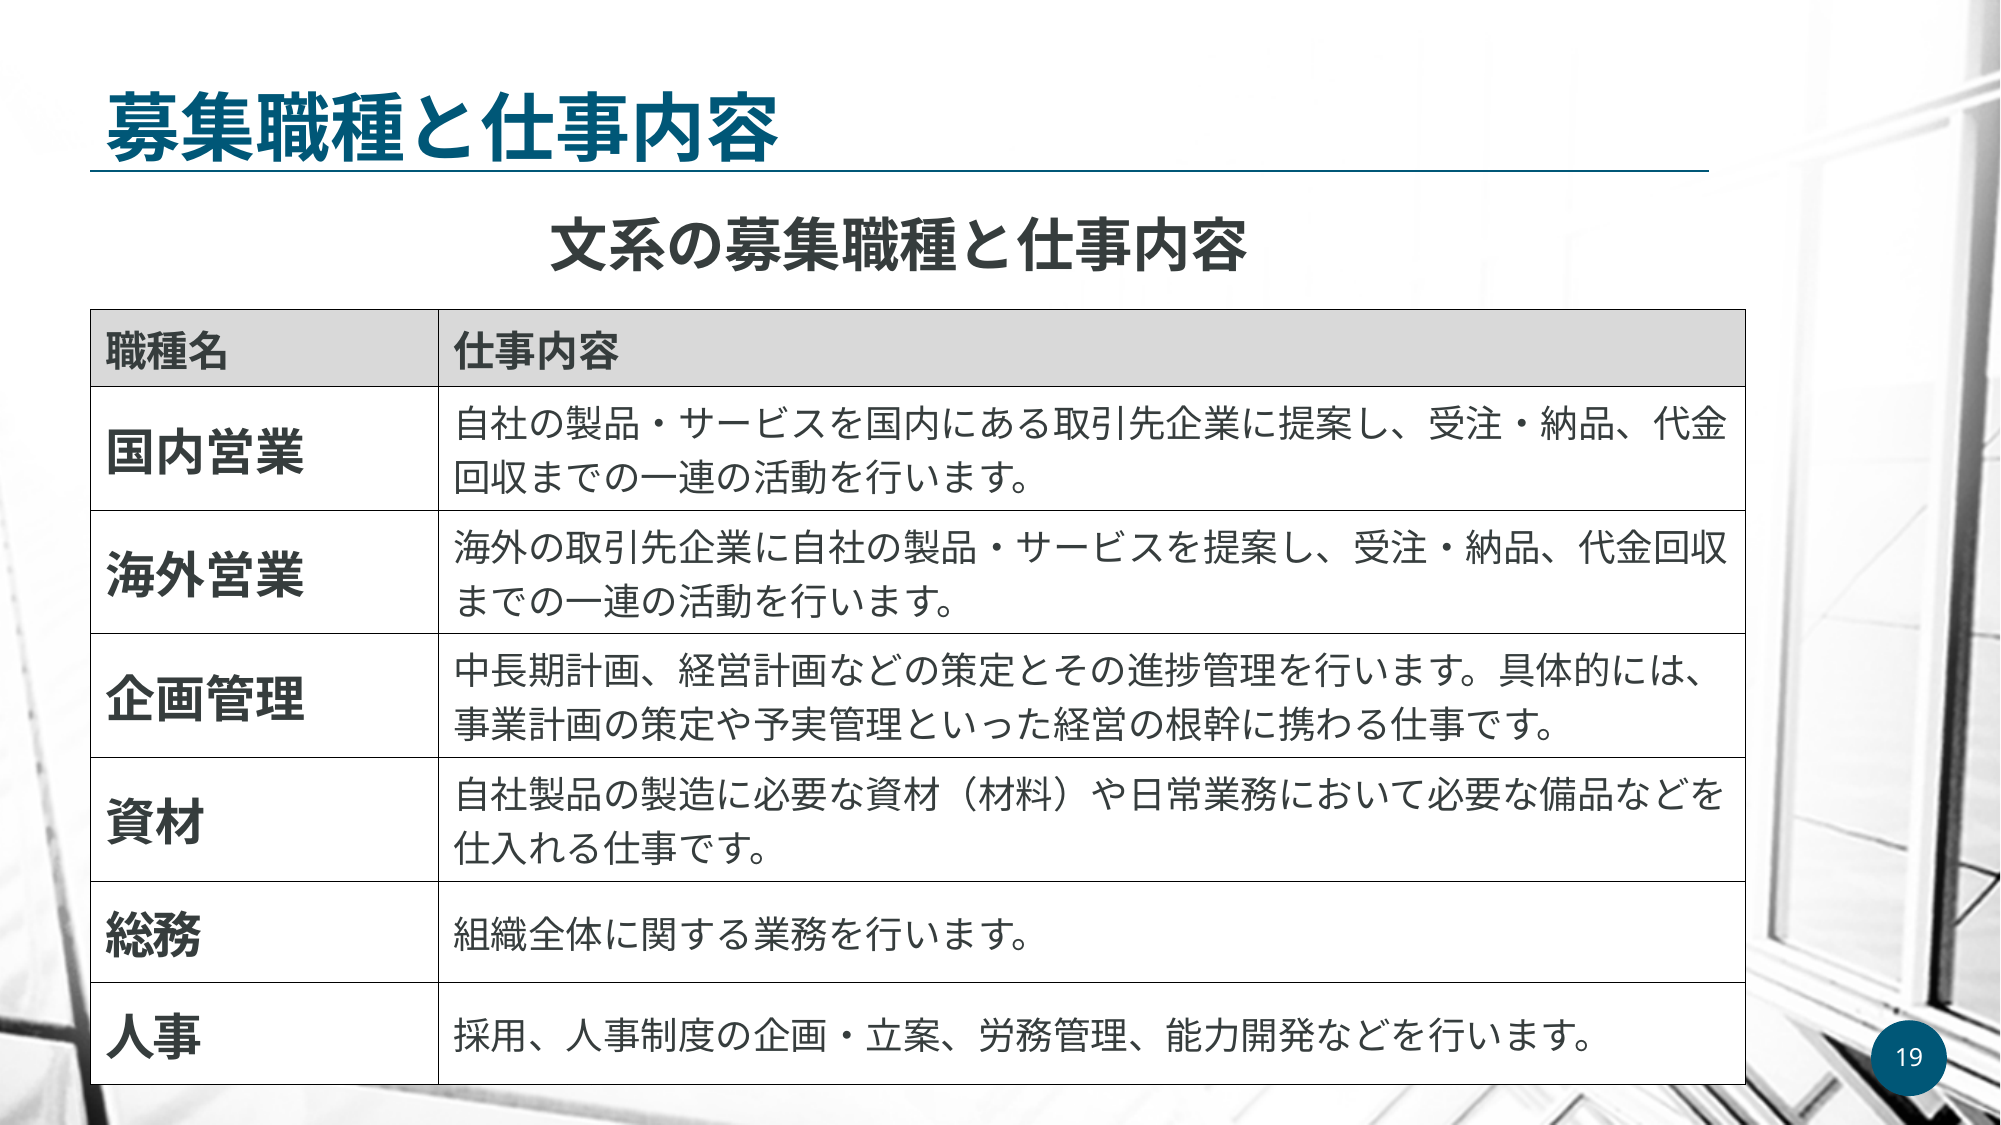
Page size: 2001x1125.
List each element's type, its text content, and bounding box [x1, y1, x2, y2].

table_cell 企画管理 [91, 634, 438, 757]
table_cell 国内営業 [91, 387, 438, 510]
table_header 職種名 [91, 310, 438, 386]
table_cell 中長期計画、経営計画などの策定とその進捗管理を行います。具体的には、事業計画の策定や予実管理といった経営の根幹に携わる仕事です。 [439, 634, 1745, 757]
picture [0, 0, 2001, 1125]
table_cell 組織全体に関する業務を行います。 [439, 882, 1745, 982]
text_box 文系の募集職種と仕事内容 [535, 200, 1264, 286]
table_cell 海外の取引先企業に自社の製品・サービスを提案し、受注・納品、代金回収までの一連の活動を行います。 [439, 511, 1745, 633]
table_cell 資材 [91, 758, 438, 881]
table_cell 採用、人事制度の企画・立案、労務管理、能力開発などを行います。 [439, 983, 1745, 1084]
table_cell 海外営業 [91, 511, 438, 633]
title 募集職種と仕事内容 [90, 90, 1709, 178]
table_cell 自社製品の製造に必要な資材（材料）や日常業務において必要な備品などを仕入れる仕事です。 [439, 758, 1745, 881]
table_header 仕事内容 [439, 310, 1745, 386]
table_cell 人事 [91, 983, 438, 1084]
table_cell 総務 [91, 882, 438, 982]
table_cell 自社の製品・サービスを国内にある取引先企業に提案し、受注・納品、代金回収までの一連の活動を行います。 [439, 387, 1745, 510]
